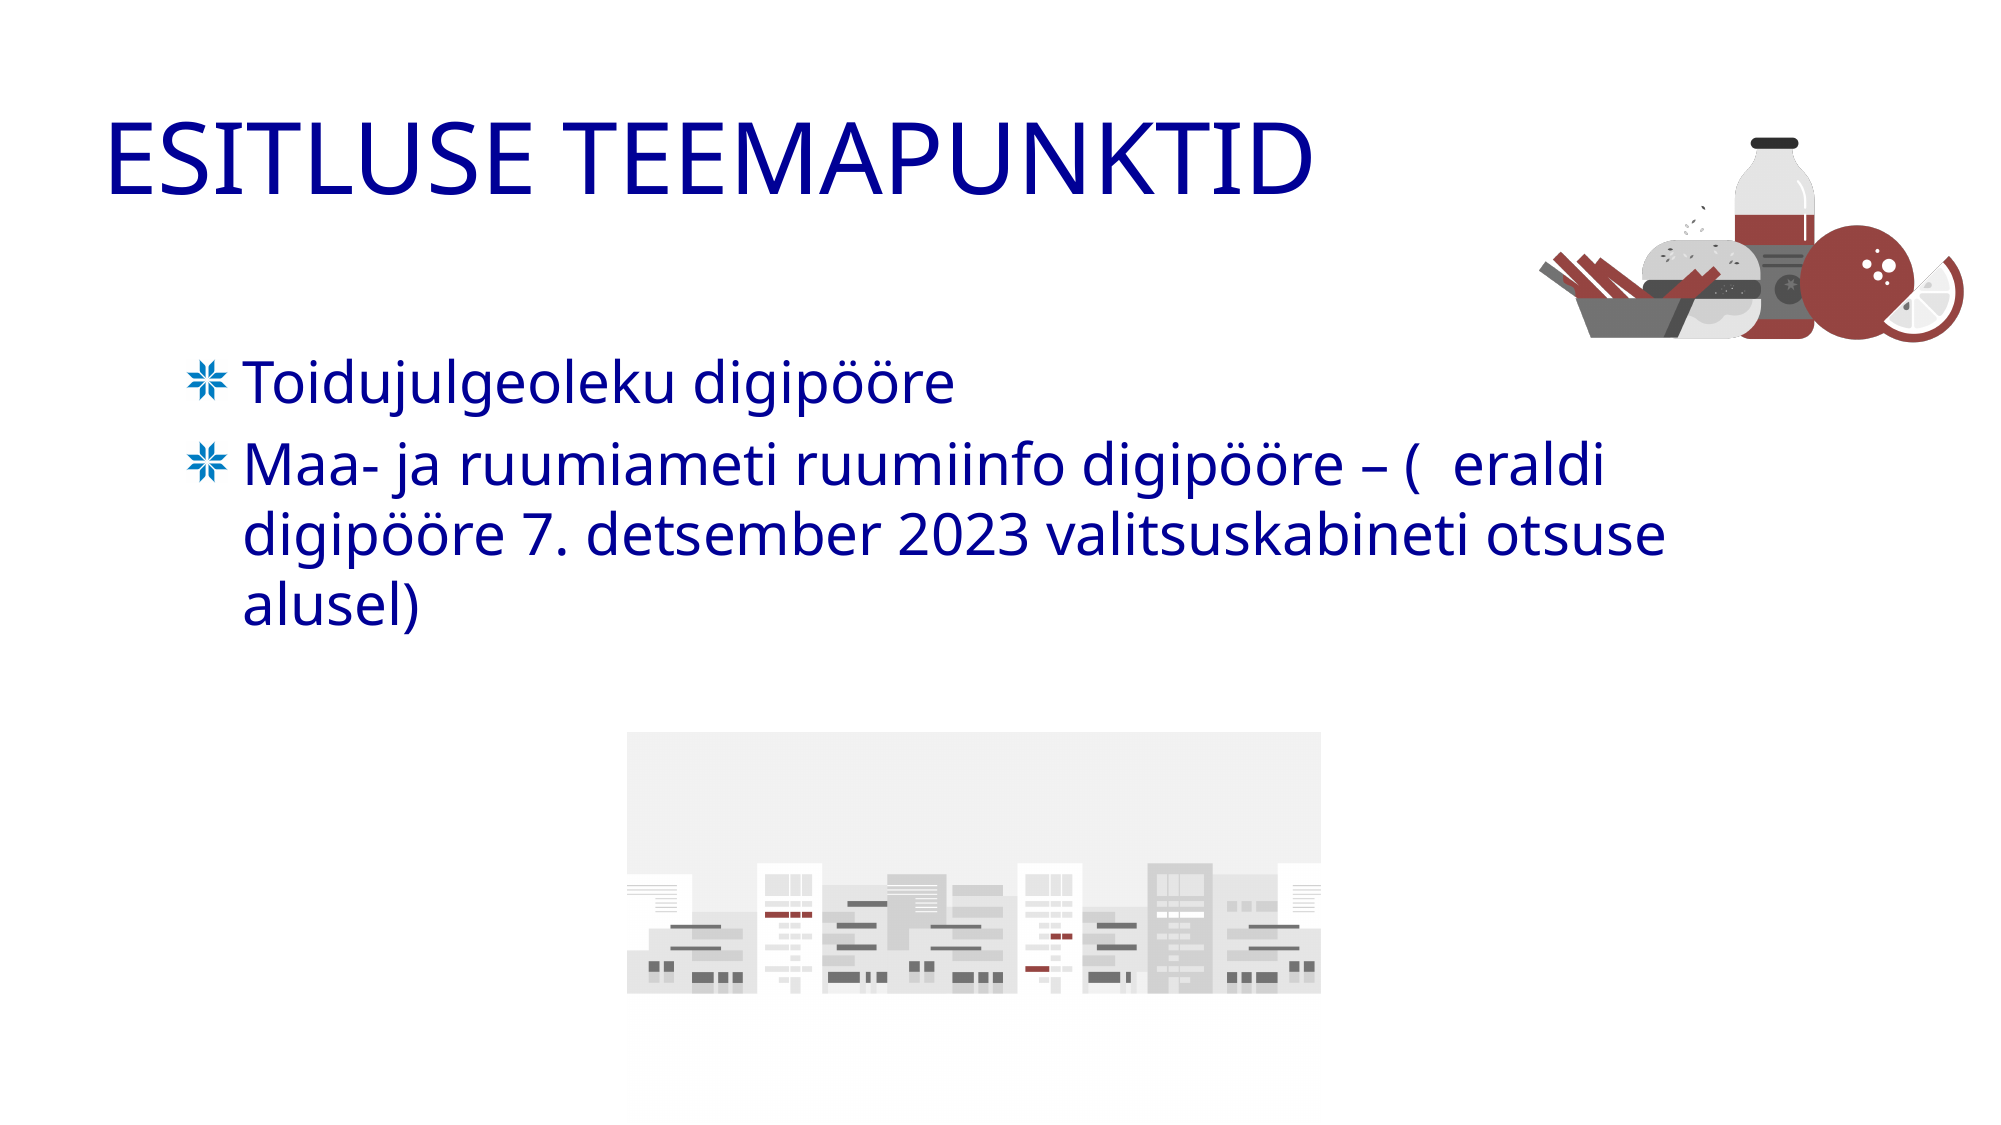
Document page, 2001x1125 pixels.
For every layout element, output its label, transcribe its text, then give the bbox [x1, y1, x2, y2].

picture [627, 732, 1321, 1123]
picture [186, 359, 228, 401]
title ESITLUSE TEEMAPUNKTID [102, 108, 1481, 374]
picture [1481, 0, 2000, 511]
list Toidujulgeoleku digipööre Maa- ja ruumiameti ruumiinfo digipööre – ( eraldi digipööre 7. detsember 2023 valitsuskabineti otsuse alusel) [111, 299, 1670, 1112]
picture [186, 441, 228, 483]
